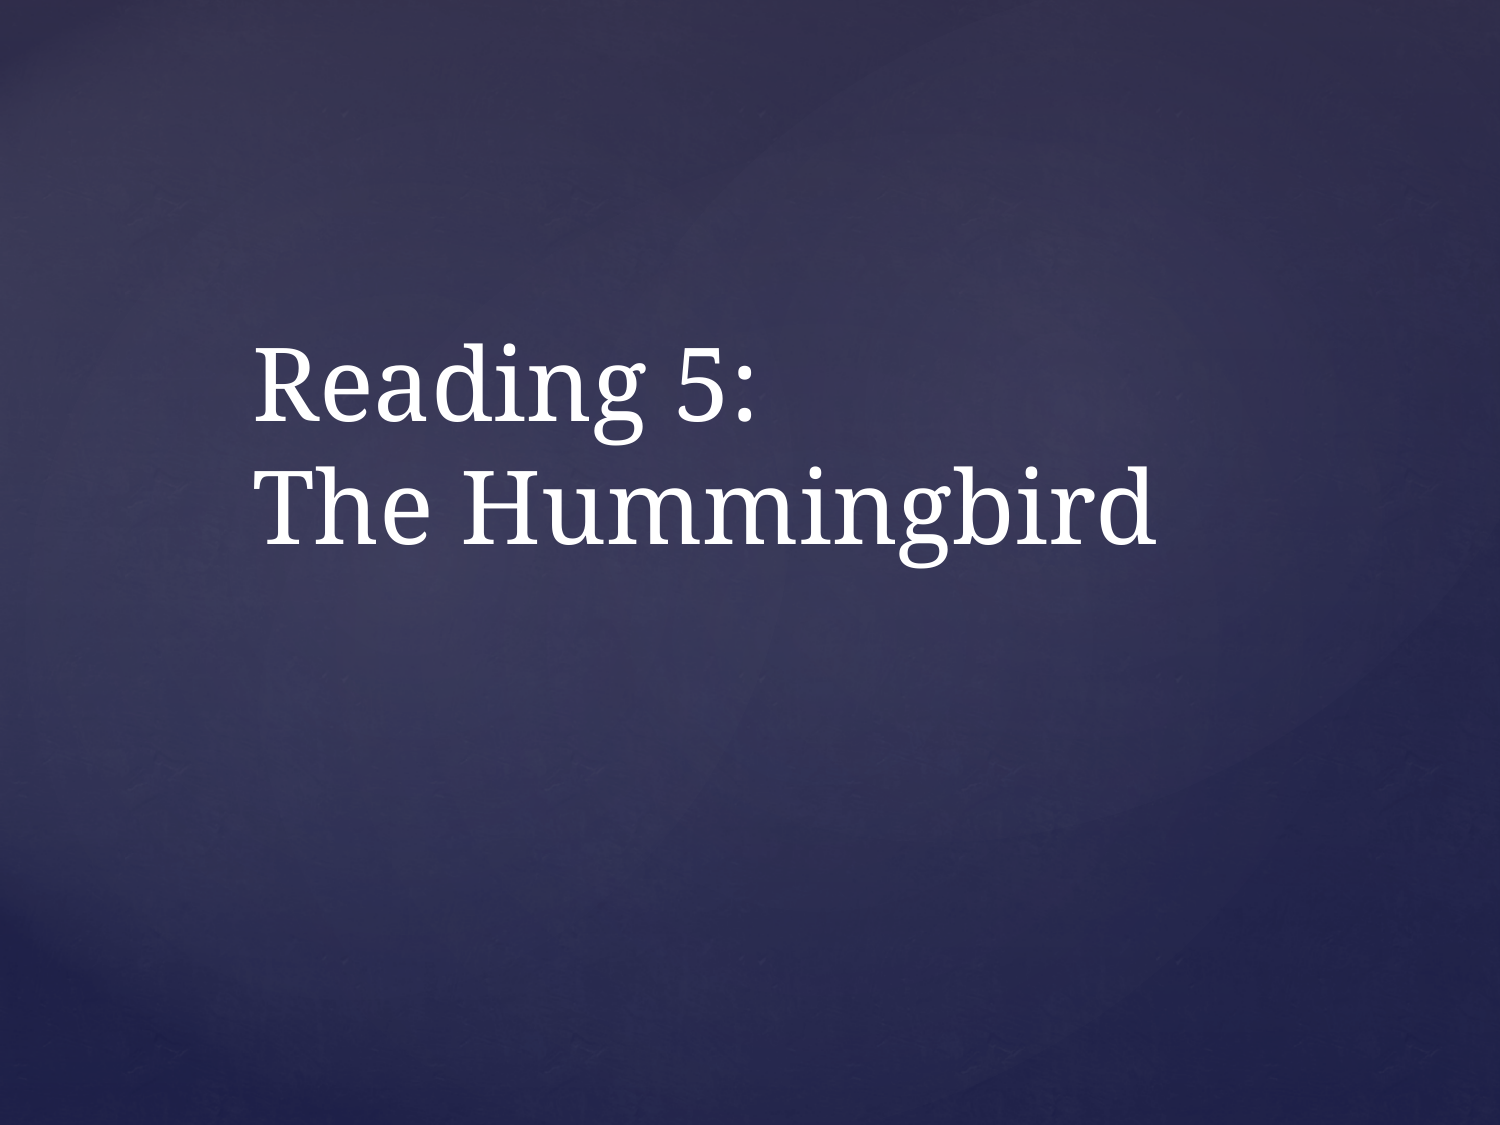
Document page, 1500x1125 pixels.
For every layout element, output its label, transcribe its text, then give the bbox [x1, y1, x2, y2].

text_box Reading 5: The Hummingbird [237, 312, 1365, 698]
